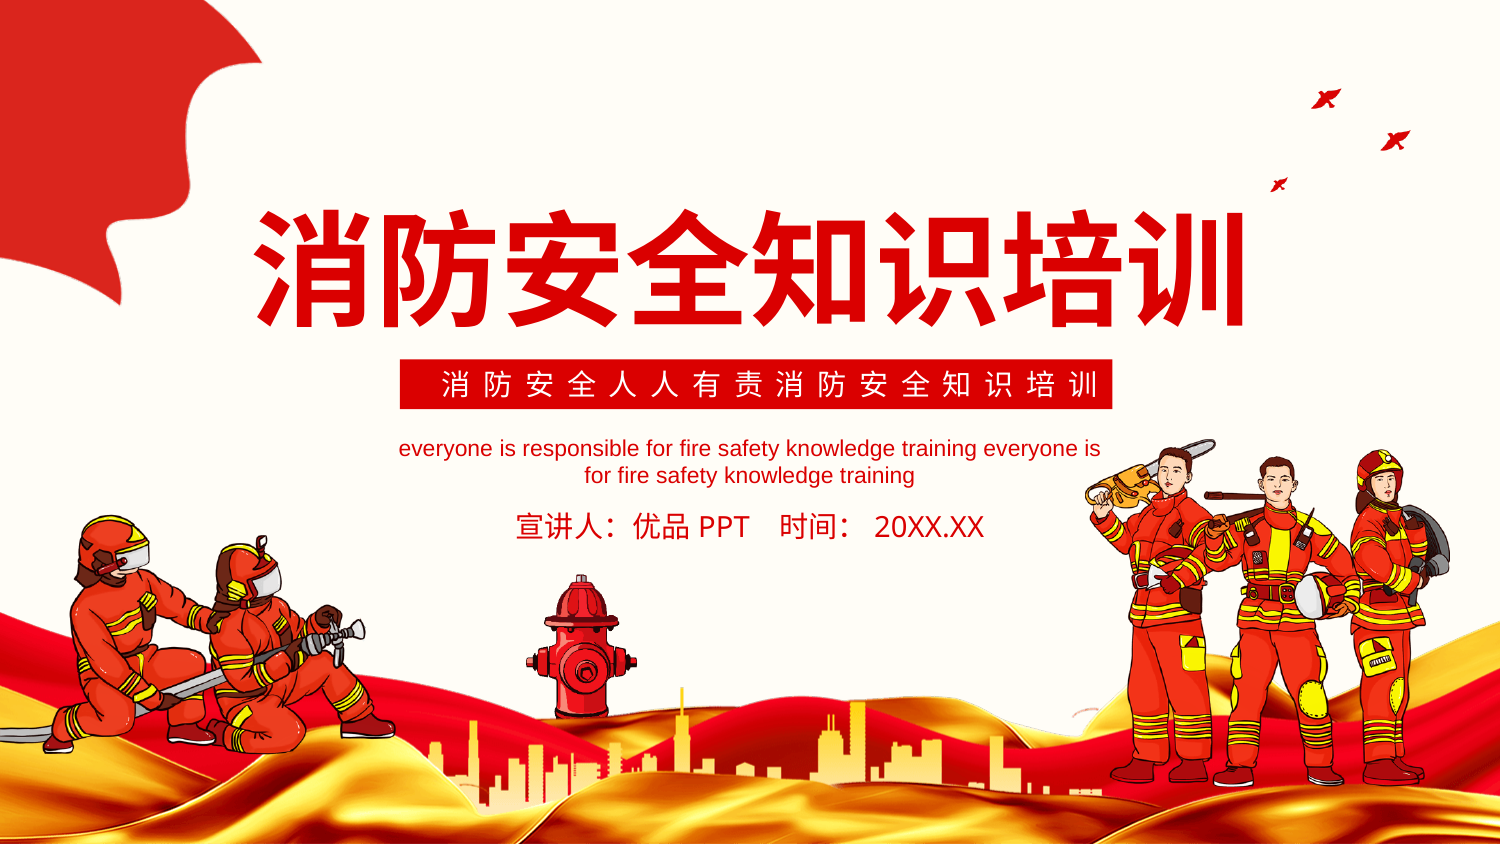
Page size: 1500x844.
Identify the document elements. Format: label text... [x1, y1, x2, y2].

picture [0, 0, 271, 322]
picture [0, 409, 1500, 844]
text_box 宣讲人：优品PPT 时间：20XX.XX [500, 500, 1000, 551]
text_box 消防安全人人有责消防安全知识培训 [399, 359, 1113, 410]
picture [1249, 69, 1413, 197]
text_box 消防安全知识培训 [212, 184, 1289, 350]
text_box everyone is responsible for fire safety knowledge training everyone is for fire safety knowledge training [374, 425, 1062, 496]
